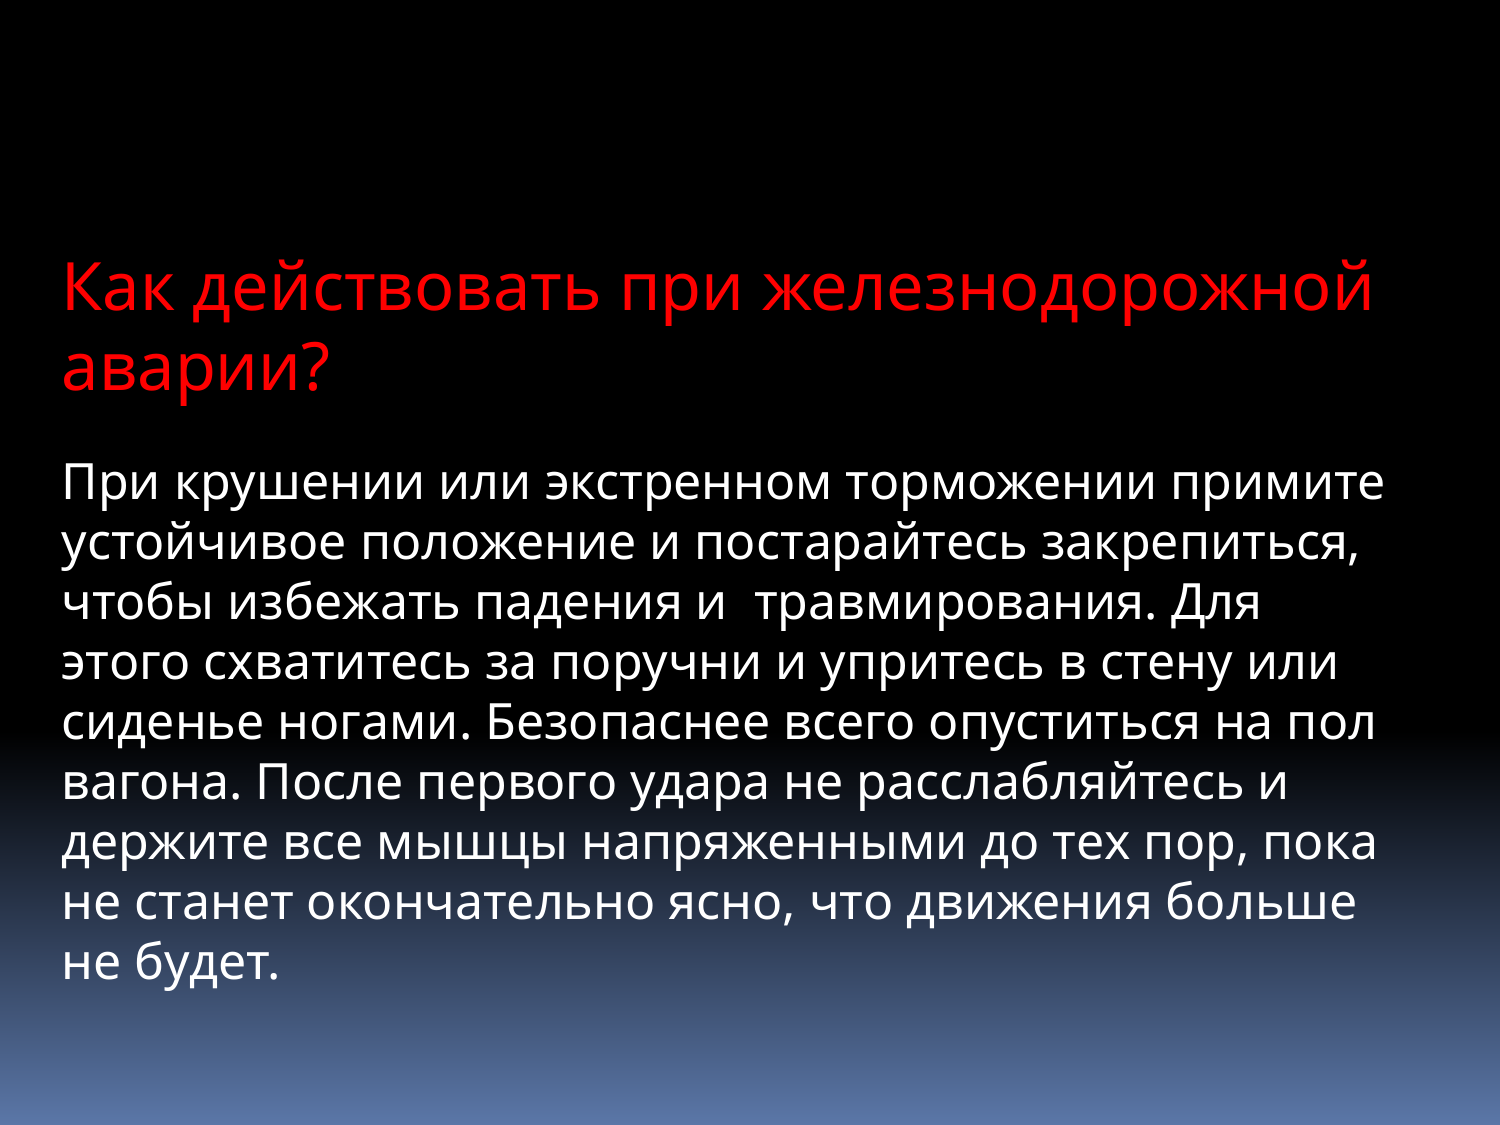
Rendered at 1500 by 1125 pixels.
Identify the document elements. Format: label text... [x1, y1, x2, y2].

text_box Как действовать при железнодорожной аварии? При крушении или экстренном торможении примите устойчивое положение и постарайтесь закрепиться, чтобы избежать падения и травмирования. Для этого схватитесь за поручни и упритесь в стену или сиденье ногами. Безопаснее всего опуститься на пол вагона. После первого удара не расслабляйтесь и держите все мышцы напряженными до тех пор, пока не станет окончательно ясно, что движения больше не будет. [46, 236, 1418, 997]
